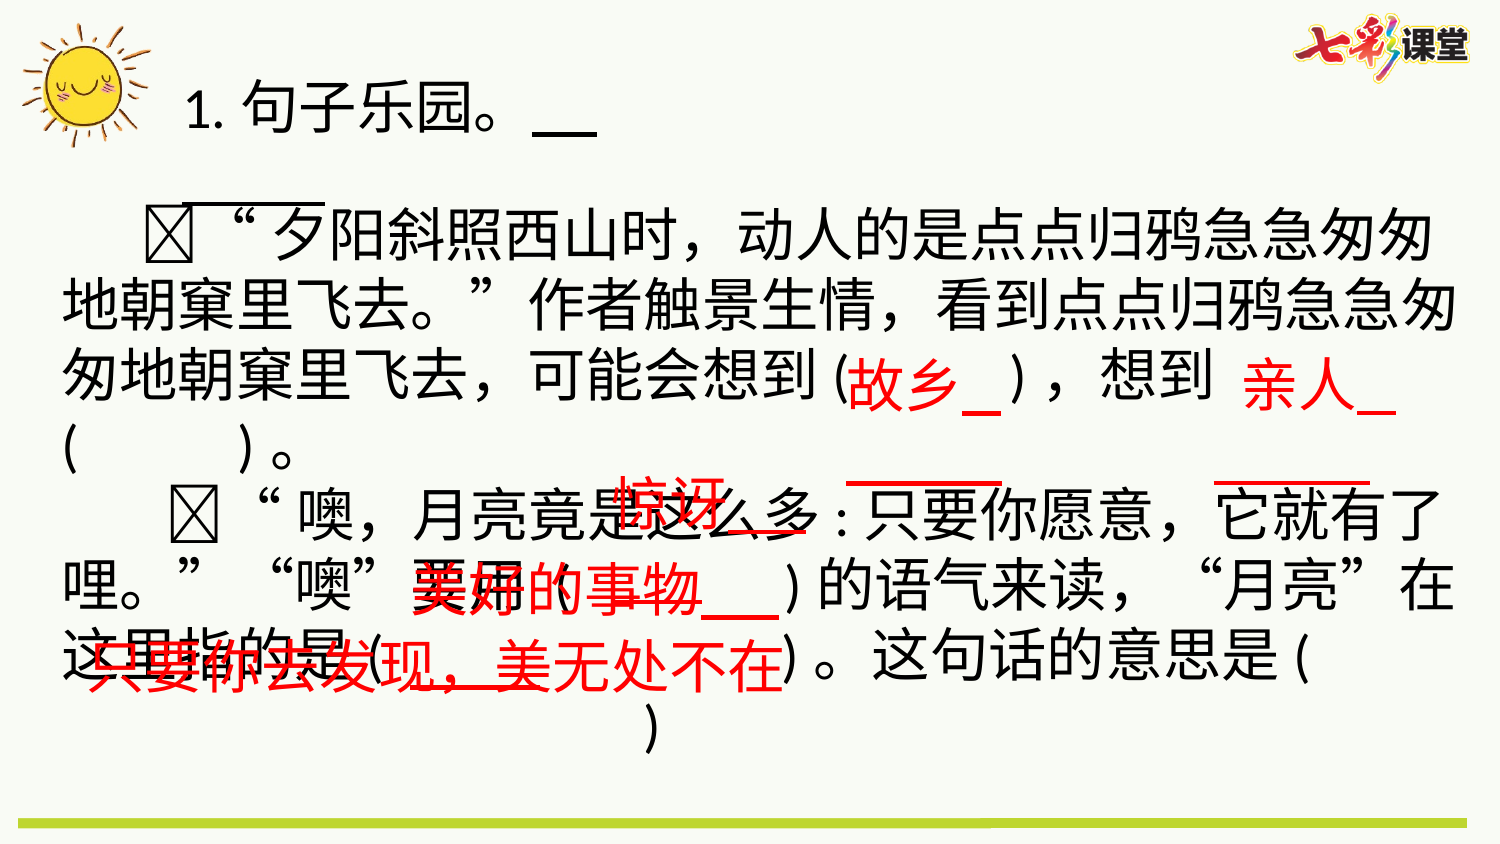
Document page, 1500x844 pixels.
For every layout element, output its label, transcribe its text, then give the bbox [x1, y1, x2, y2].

picture [18, 771, 1467, 844]
text_box 美好的事物 [395, 545, 799, 700]
text_box 惊讶 [596, 459, 832, 615]
picture [0, 0, 173, 172]
text_box 亲人 [1198, 341, 1412, 496]
text_box 只要你去发现，美无处不在 [72, 622, 832, 708]
text_box “夕阳斜照西山时，动人的是点点归鸦急急匆匆地朝窠里飞去。”作者触景生情，看到点点归鸦急急匆匆地朝窠里飞去，可能会想到( )，想到( )。 “噢，月亮竟是这么多:只要你愿意，它就有了哩。”“噢”要用 ( )的语气来读，“月亮”在这里指的是( )。这句话的意思是( ) [46, 191, 1483, 766]
text_box 1.句子乐园。 [167, 62, 623, 191]
picture [1291, 9, 1472, 87]
text_box 故乡 [831, 341, 1028, 567]
